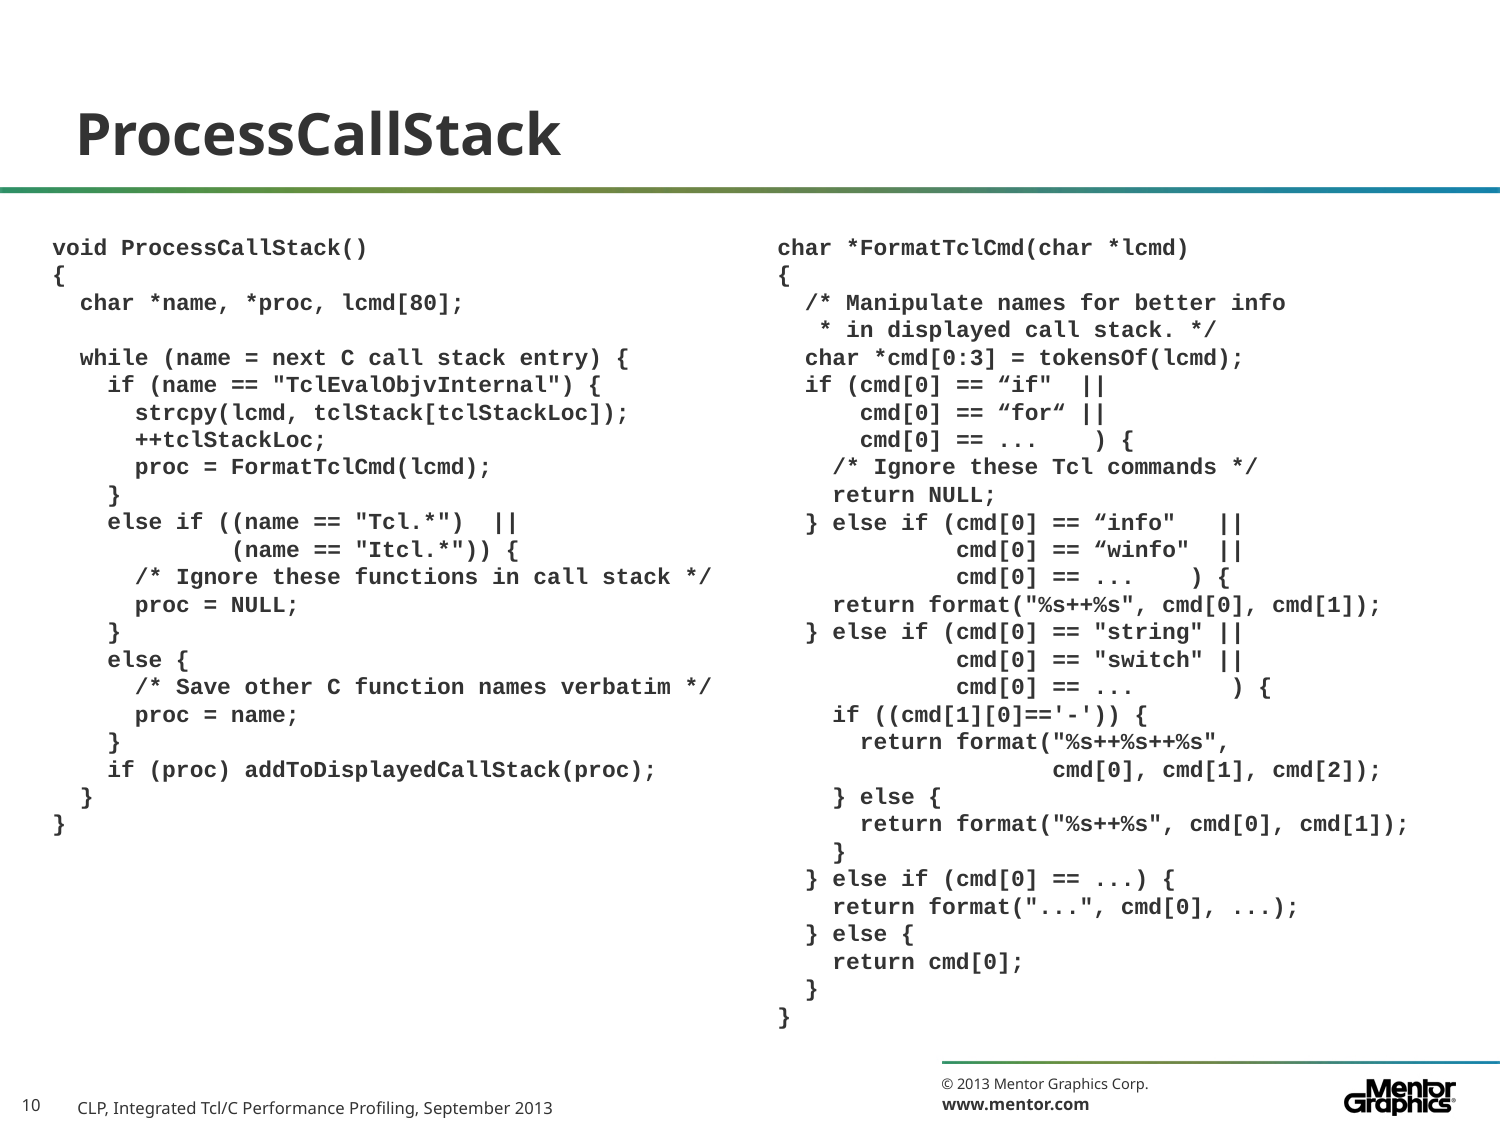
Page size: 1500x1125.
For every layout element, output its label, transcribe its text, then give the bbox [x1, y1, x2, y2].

title ProcessCallStack [0, 0, 1500, 176]
footer CLP, Integrated Tcl/C Performance Profiling, September 2013 [62, 1086, 918, 1125]
text_box void ProcessCallStack() { char *name, *proc, lcmd[80]; while (name = next C call stack entry) { if (name == "TclEvalObjvInternal") { strcpy(lcmd, tclStack[tclStackLoc]); ++tclStackLoc; proc = FormatTclCmd(lcmd); } else if ((name == "Tcl.*") || (name == "Itcl.*")) { /* Ignore these functions in call stack */ proc = NULL; } else { /* Save other C function names verbatim */ proc = name; } if (proc) addToDisplayedCallStack(proc); } } [37, 224, 750, 844]
picture [0, 176, 1500, 1125]
slide_number 10 [0, 1087, 63, 1125]
text_box char *FormatTclCmd(char *lcmd) { /* Manipulate names for better info * in displayed call stack. */ char *cmd[0:3] = tokensOf(lcmd); if (cmd[0] == “if" || cmd[0] == “for“ || cmd[0] == ... ) { /* Ignore these Tcl commands */ return NULL; } else if (cmd[0] == “info" || cmd[0] == “winfo" || cmd[0] == ... ) { return format("%s++%s", cmd[0], cmd[1]); } else if (cmd[0] == "string" || cmd[0] == "switch" || cmd[0] == ... ) { if ((cmd[1][0]=='-')) { return format("%s++%s++%s", cmd[0], cmd[1], cmd[2]); } else { return format("%s++%s", cmd[0], cmd[1]); } } else if (cmd[0] == ...) { return format("...", cmd[0], ...); } else { return cmd[0]; } } [762, 224, 1475, 1037]
